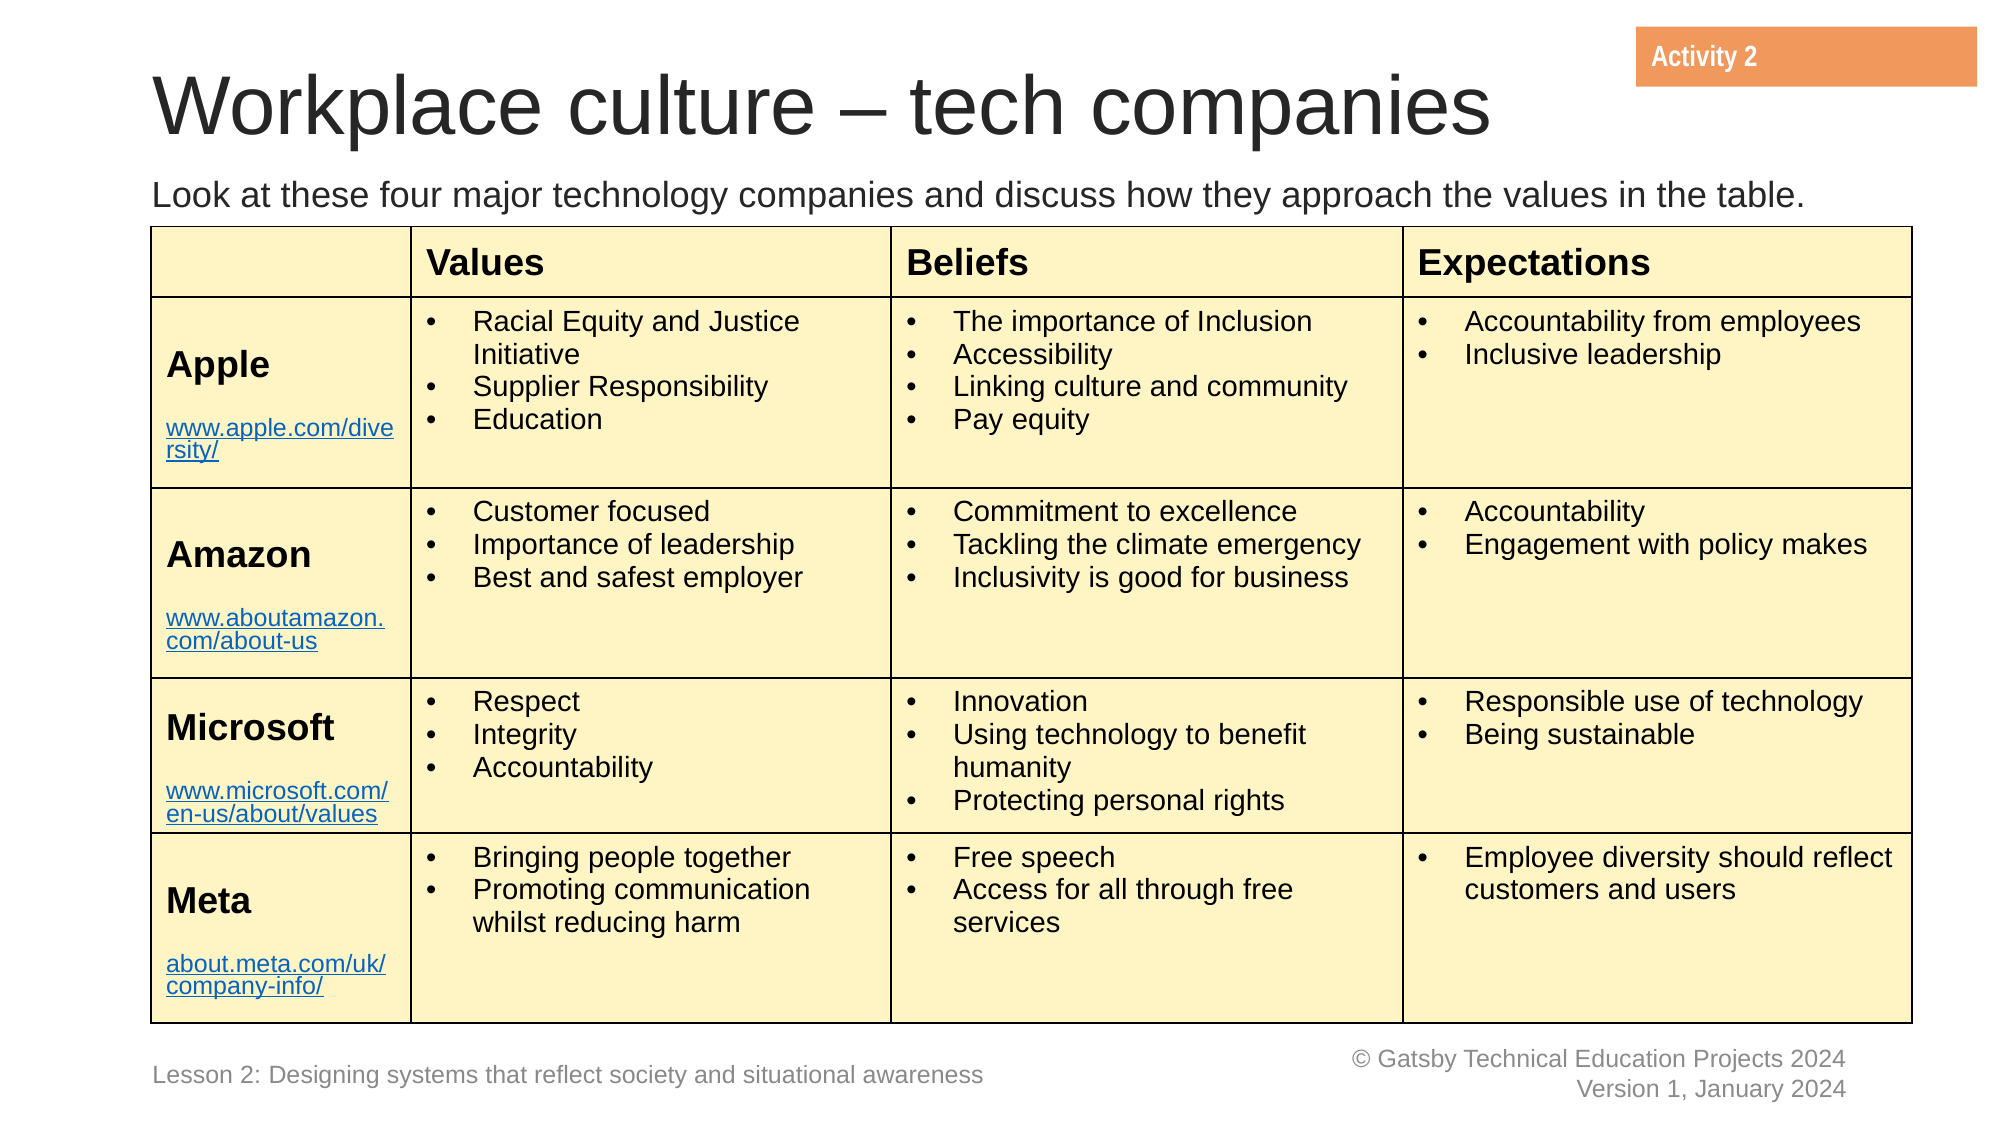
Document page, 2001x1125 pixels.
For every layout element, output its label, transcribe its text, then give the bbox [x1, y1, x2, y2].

table_cell Accountability from employees Inclusive leadership [1404, 298, 1911, 487]
table_cell The importance of Inclusion Accessibility Linking culture and community Pay equity [892, 298, 1402, 487]
table_cell Employee diversity should reflect customers and users [1404, 834, 1911, 1022]
table_header Beliefs [892, 254, 1402, 296]
table_cell Microsoft www.microsoft.com/en-us/about/values [152, 679, 410, 832]
table_cell Respect Integrity Accountability [412, 679, 890, 832]
table_cell Racial Equity and Justice Initiative Supplier Responsibility Education [412, 298, 890, 487]
table_header Values [412, 254, 890, 296]
table_cell Responsible use of technology Being sustainable [1404, 679, 1911, 832]
table_cell Innovation Using technology to benefit humanity Protecting personal rights [892, 679, 1402, 832]
table_cell Free speech Access for all through free services [892, 834, 1402, 1022]
table_cell Commitment to excellence Tackling the climate emergency Inclusivity is good for business [892, 489, 1402, 677]
table_cell Amazon www.aboutamazon.com/about-us [152, 489, 410, 677]
table_cell Meta about.meta.com/uk/company-info/ [152, 834, 410, 1022]
list Activity 2 [1636, 26, 1978, 87]
table_header [152, 254, 410, 296]
title Workplace culture – tech companies [137, 0, 1863, 217]
table_cell Accountability Engagement with policy makes [1404, 489, 1911, 677]
list Look at these four major technology companies and discuss how they approach the values in the table. [122, 141, 1848, 254]
table_cell Apple www.apple.com/diversity/ [152, 298, 410, 487]
table_header Expectations [1404, 227, 1911, 296]
text_box [472, 297, 503, 359]
table_cell Customer focused Importance of leadership Best and safest employer [412, 489, 890, 677]
table_cell Bringing people together Promoting communication whilst reducing harm [412, 834, 890, 1022]
list Lesson 2: Designing systems that reflect society and situational awareness [137, 1042, 1024, 1103]
